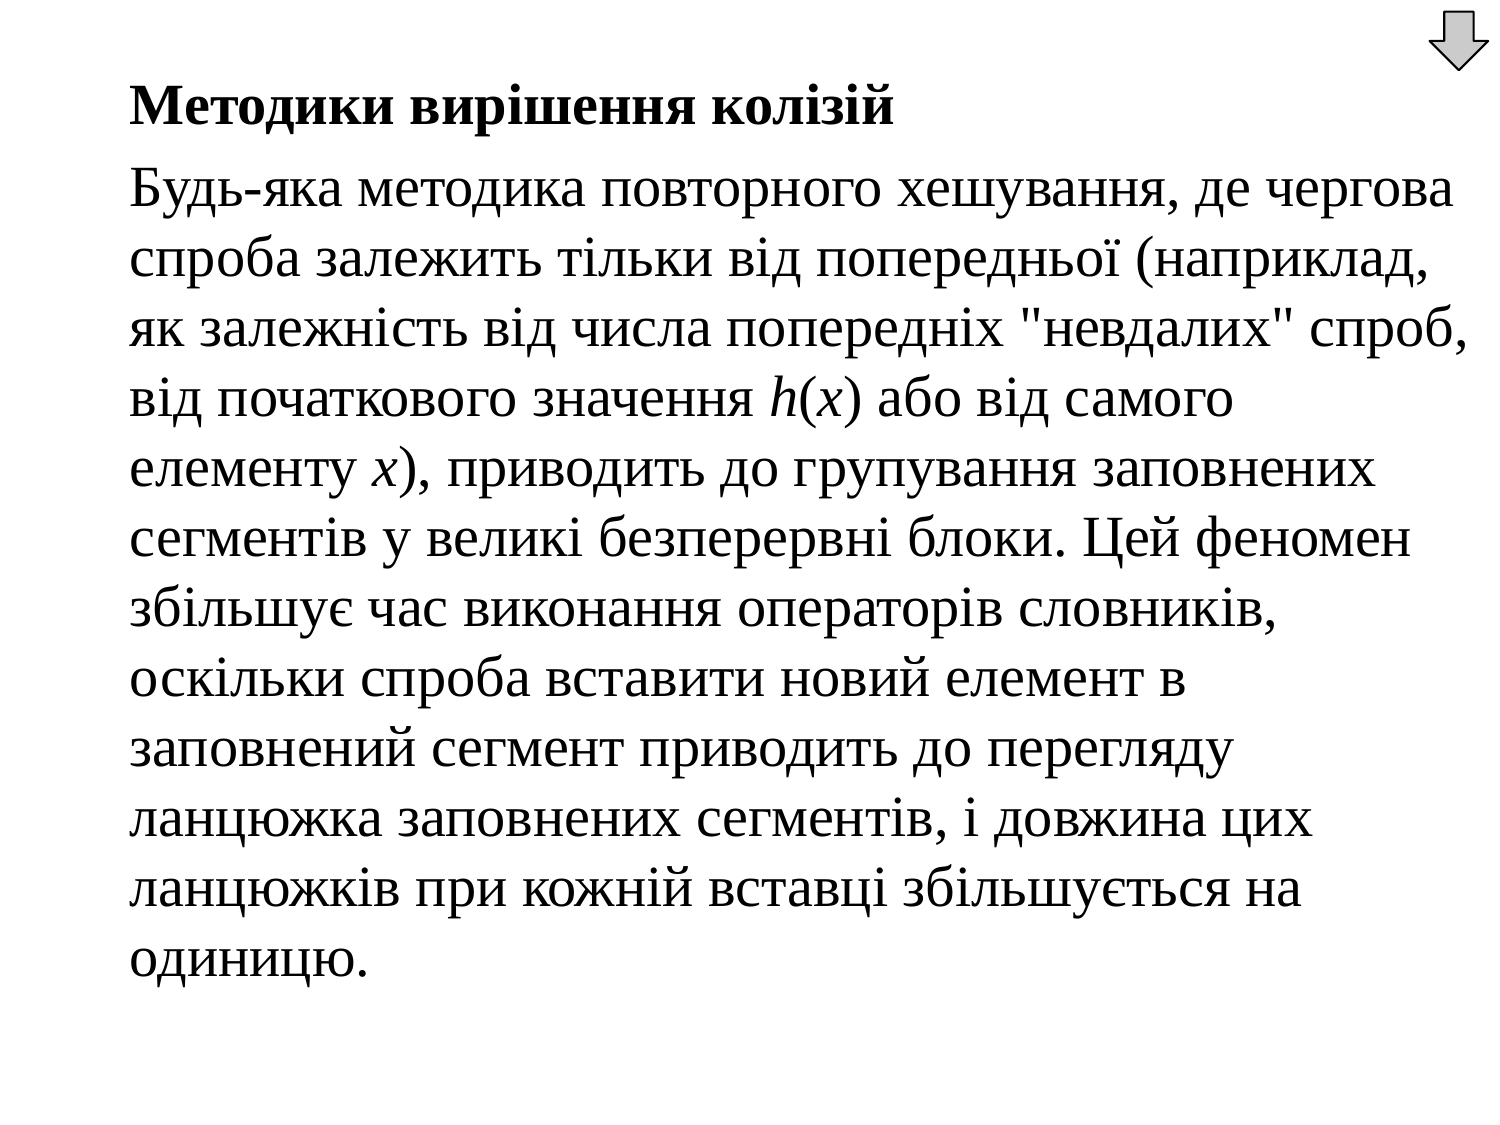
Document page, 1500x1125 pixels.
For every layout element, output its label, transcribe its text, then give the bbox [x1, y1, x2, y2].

list Методики вирішення колізій Будь-яка методика повторного хешування, де чергова спроба залежить тільки від попередньої (наприклад, як залежність від числа попередніх "невдалих" спроб, від початкового значення h(x) або від самого елементу х), приводить до групування заповнених сегментів у великі безперервні блоки. Цей феномен збільшує час виконання операторів словників, оскільки спроба вставити новий елемент в заповнений сегмент приводить до перегляду ланцюжка заповнених сегментів, і довжина цих ланцюжків при кожній вставці збільшується на одиницю. [0, 58, 1500, 1125]
text_box [1429, 11, 1489, 71]
